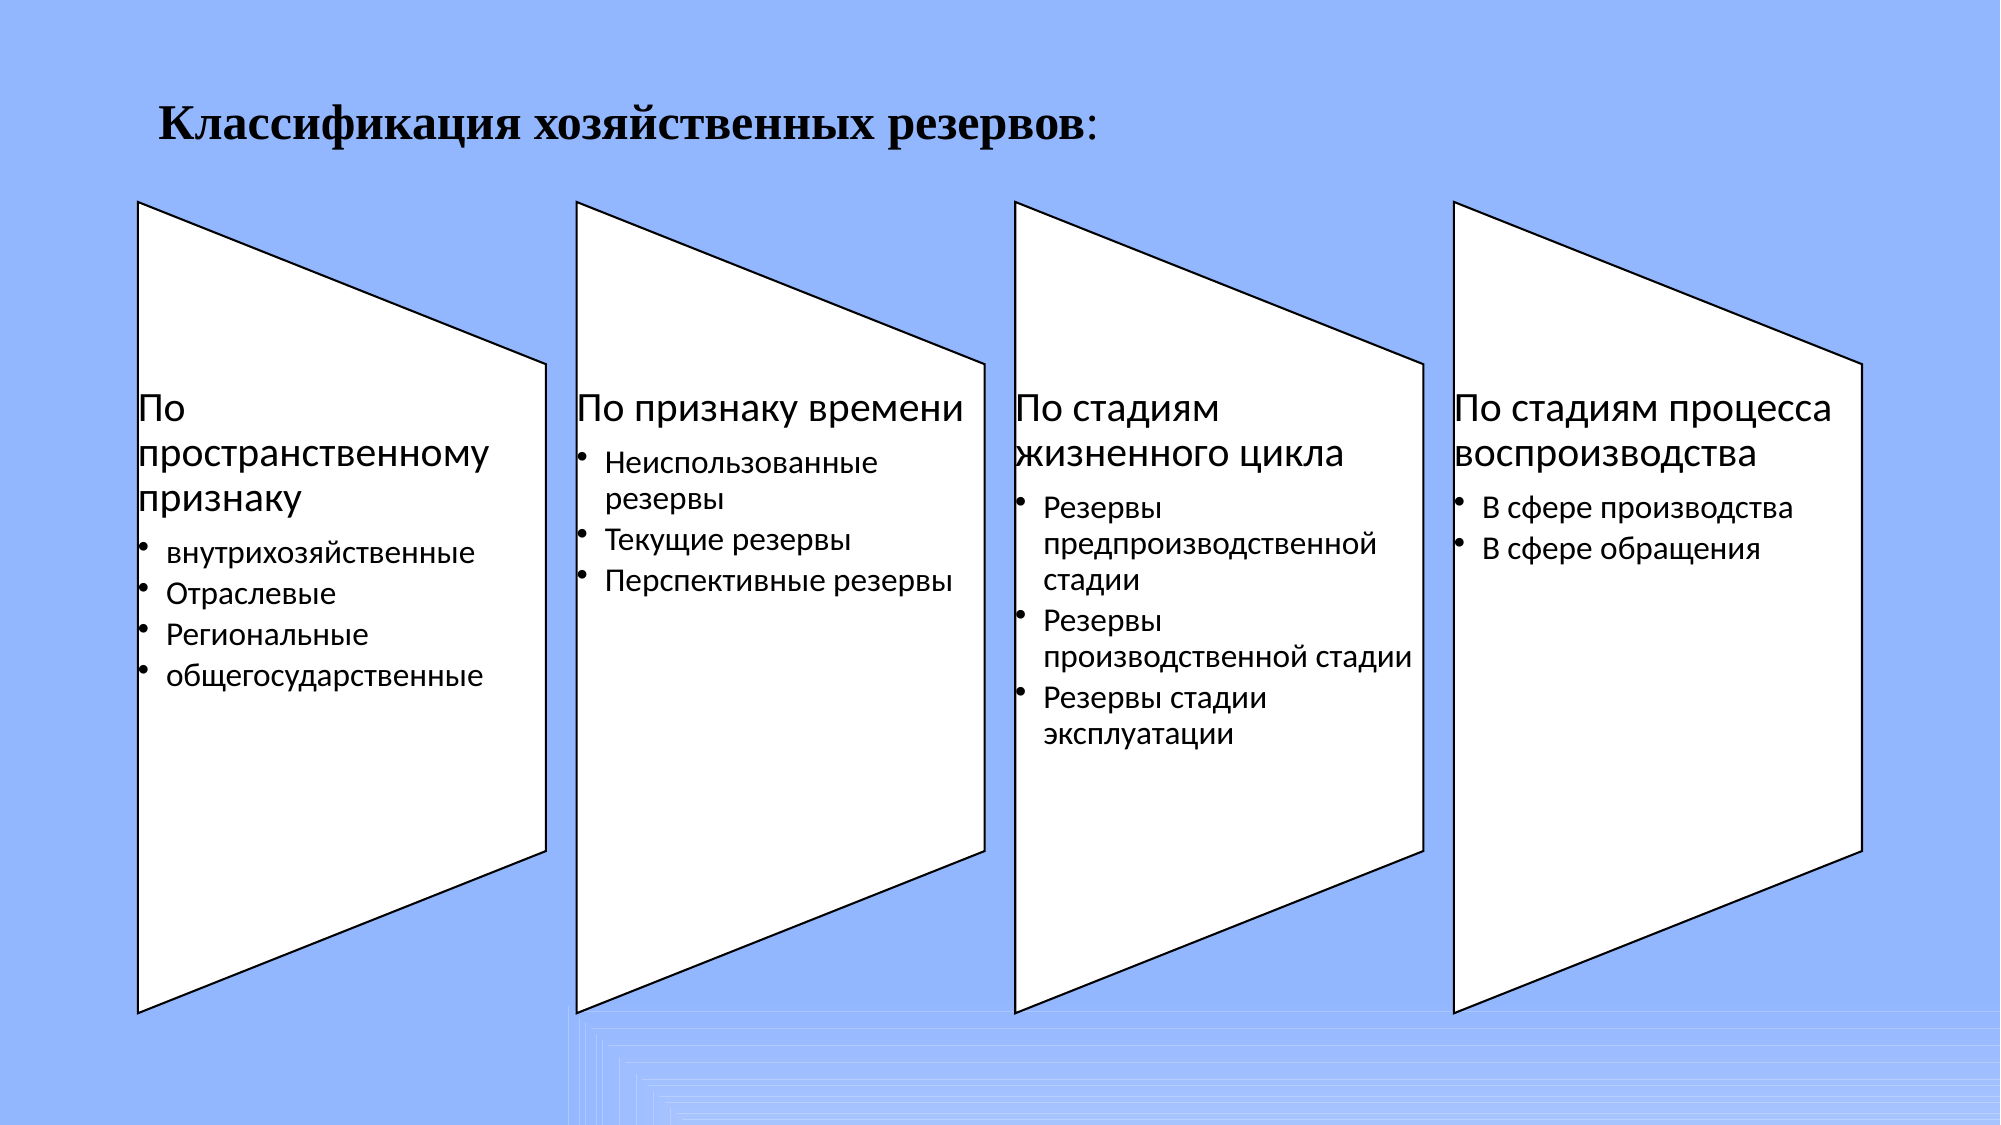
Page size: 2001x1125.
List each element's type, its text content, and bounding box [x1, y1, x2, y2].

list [137, 201, 1863, 1014]
text_box Классификация хозяйственных резервов: [114, 72, 1212, 158]
